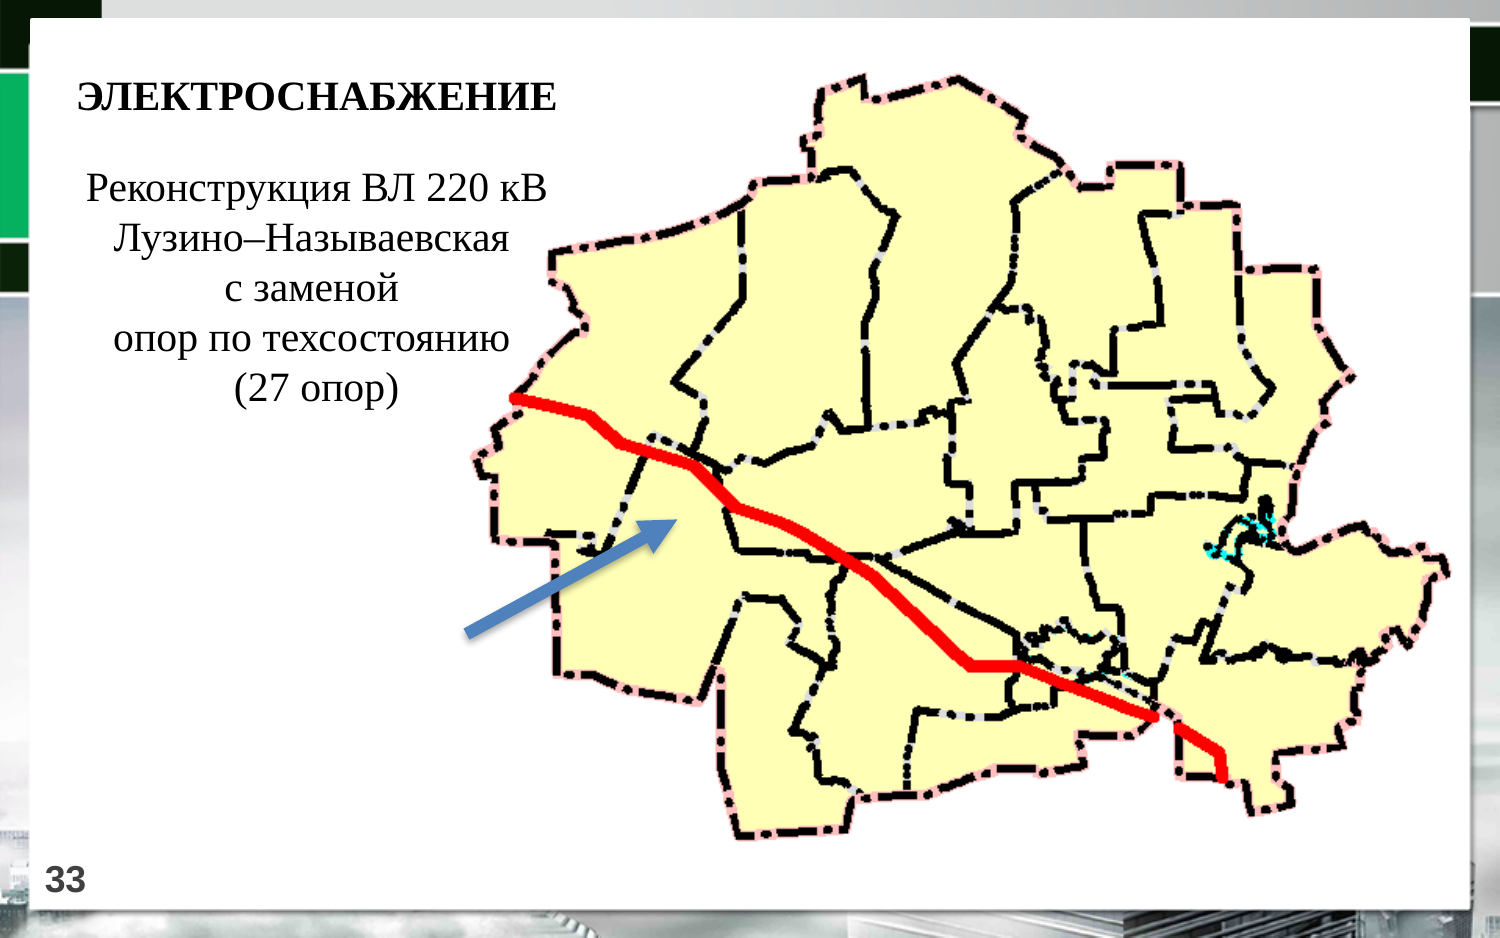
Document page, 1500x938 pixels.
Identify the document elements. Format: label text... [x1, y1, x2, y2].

text_box ЭЛЕКТРОСНАБЖЕНИЕ [0, 60, 422, 126]
text_box 33 [30, 847, 102, 908]
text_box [466, 519, 678, 635]
picture [0, 0, 1500, 938]
text_box Реконструкция ВЛ 220 кВ Лузино–Называевская с заменой опор по техсостоянию (27 опор) [62, 152, 422, 418]
text_box [30, 18, 1470, 152]
